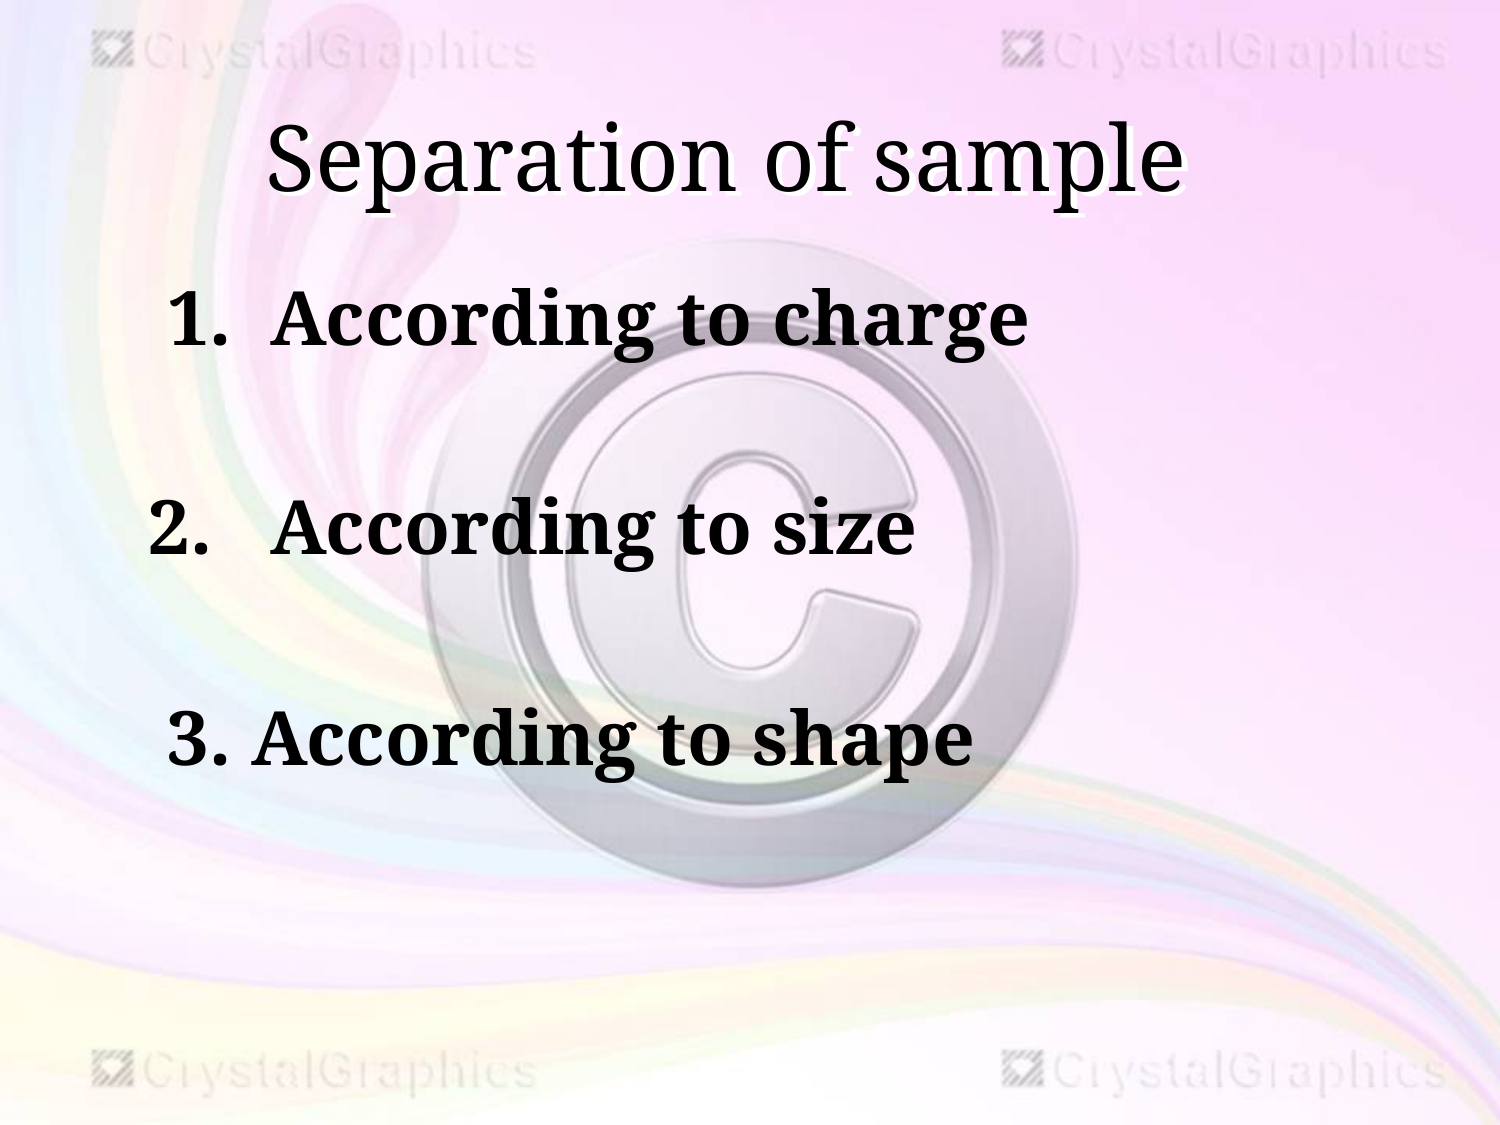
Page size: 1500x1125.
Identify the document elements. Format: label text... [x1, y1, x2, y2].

list 1. According to charge 2. According to size 3. According to shape [74, 262, 1426, 1006]
title Separation of sample [74, 69, 1426, 240]
picture [0, 0, 1500, 1125]
